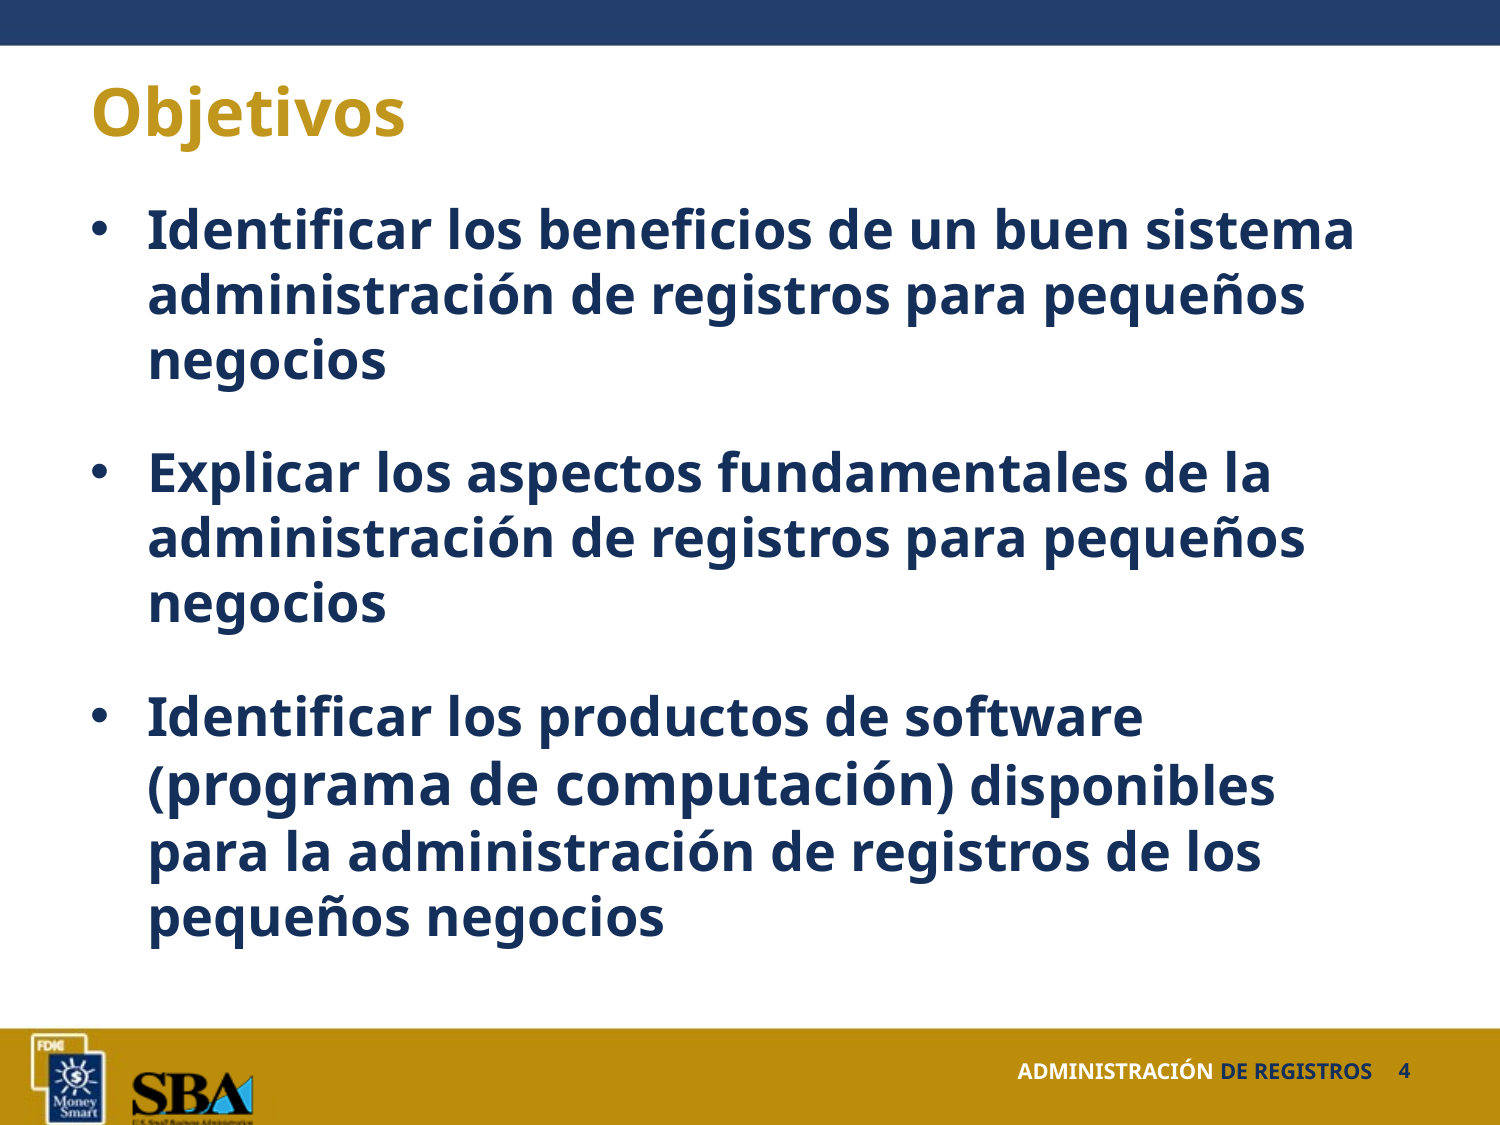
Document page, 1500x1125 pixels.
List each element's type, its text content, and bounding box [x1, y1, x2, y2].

list Identificar los beneficios de un buen sistema administración de registros para pequeños negocios Explicar los aspectos fundamentales de la administración de registros para pequeños negocios Identificar los productos de software (programa de computación) disponibles para la administración de registros de los pequeños negocios [74, 187, 1426, 982]
title Objetivos [74, 62, 1426, 163]
picture [0, 0, 1500, 1125]
